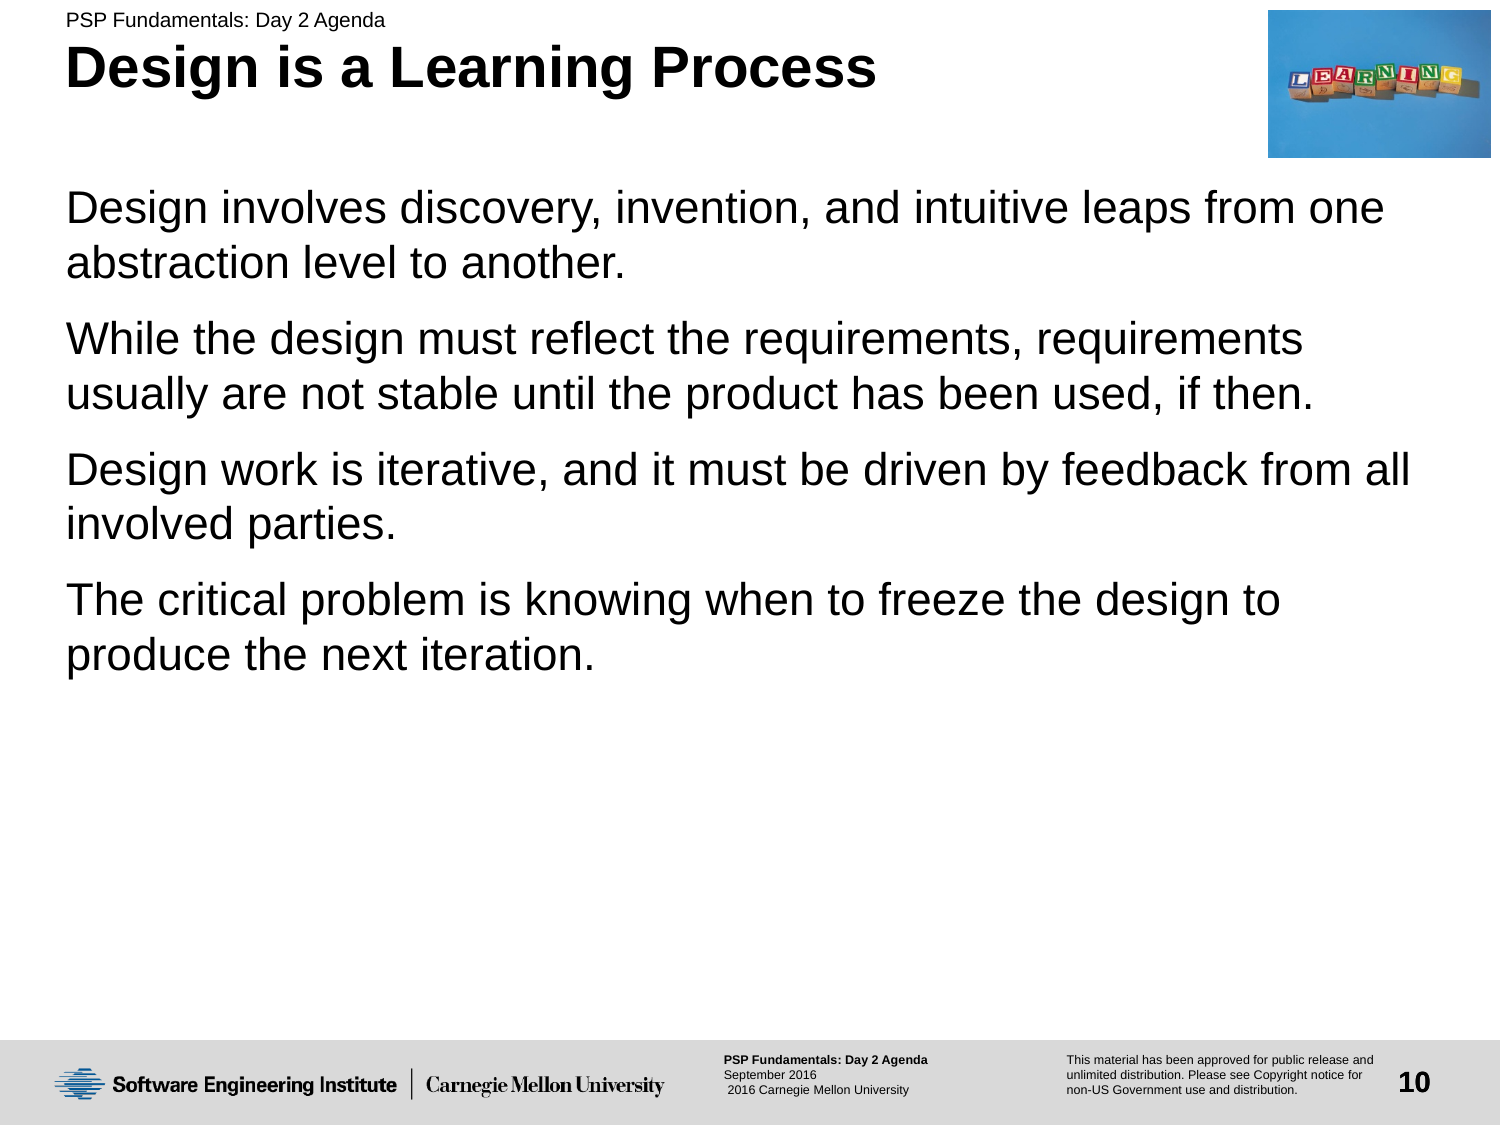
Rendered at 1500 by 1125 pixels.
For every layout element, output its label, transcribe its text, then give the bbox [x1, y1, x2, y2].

list Design involves discovery, invention, and intuitive leaps from one abstraction level to another. While the design must reflect the requirements, requirements usually are not stable until the product has been used, if then. Design work is iterative, and it must be driven by feedback from all involved parties. The critical problem is knowing when to freeze the design to produce the next iteration. [65, 177, 1431, 1000]
title Design is a Learning Process [65, 37, 1268, 148]
picture [1268, 10, 1491, 158]
picture [46, 1061, 673, 1104]
